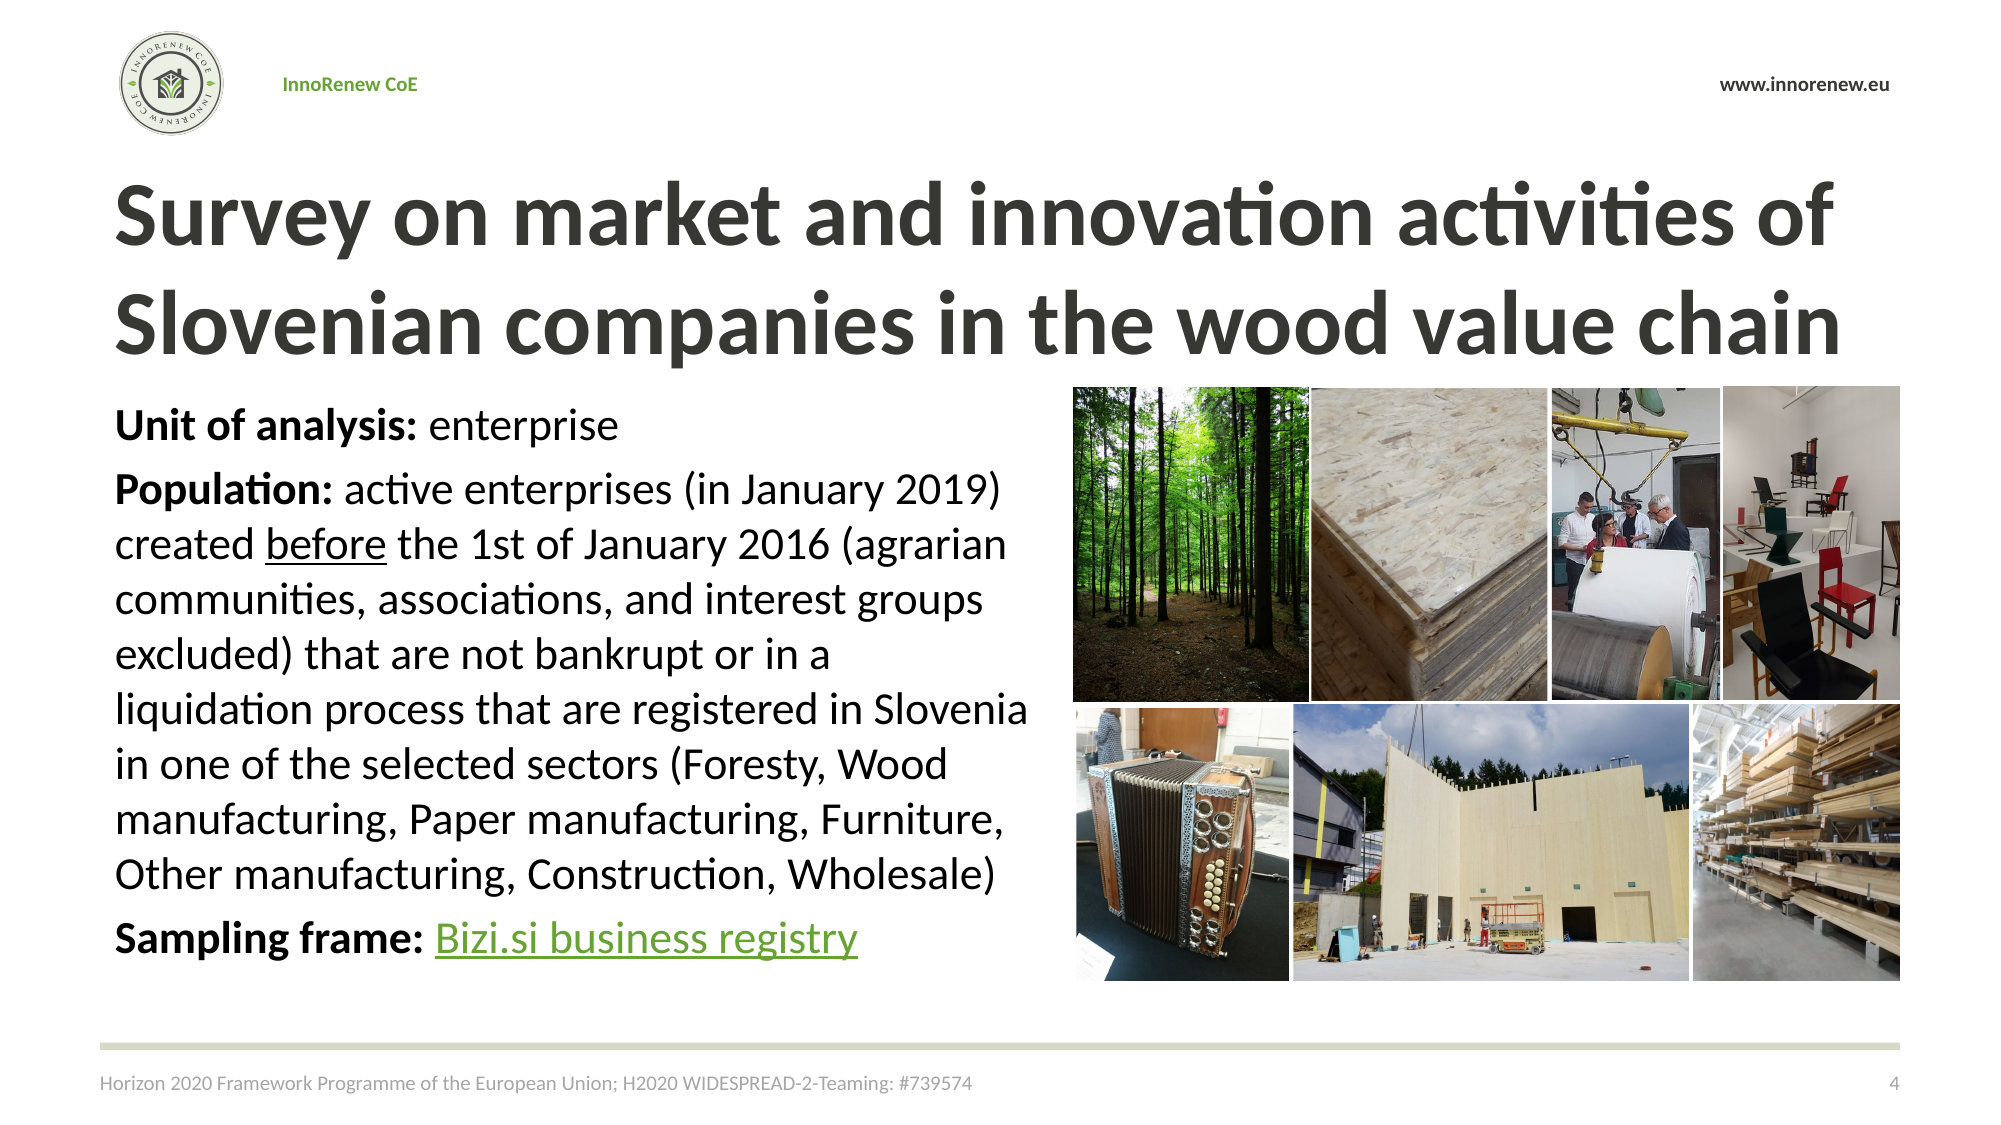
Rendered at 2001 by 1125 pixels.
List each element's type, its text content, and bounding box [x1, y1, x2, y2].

picture [1292, 704, 1690, 981]
picture [1076, 707, 1290, 981]
picture [1551, 388, 1721, 701]
title Survey on market and innovation activities of Slovenian companies in the wood value chain [99, 169, 1900, 358]
picture [1692, 704, 1901, 981]
picture [1073, 387, 1309, 702]
footer Horizon 2020 Framework Programme of the European Union; H2020 WIDESPREAD-2-Teaming: #739574 [99, 1042, 1340, 1103]
list Unit of analysis: enterprise Population: active enterprises (in January 2019) created before the 1st of January 2016 (agrarian communities, associations, and interest groups excluded) that are not bankrupt or in a liquidation process that are registered in Slovenia in one of the selected sectors (Foresty, Wood manufacturing, Paper manufacturing, Furniture, Other manufacturing, Construction, Wholesale) Sampling frame: Bizi.si business registry [99, 387, 1046, 1005]
picture [117, 30, 225, 137]
picture [1723, 386, 1901, 701]
slide_number 4 [1433, 1042, 1900, 1103]
picture [1310, 388, 1548, 701]
